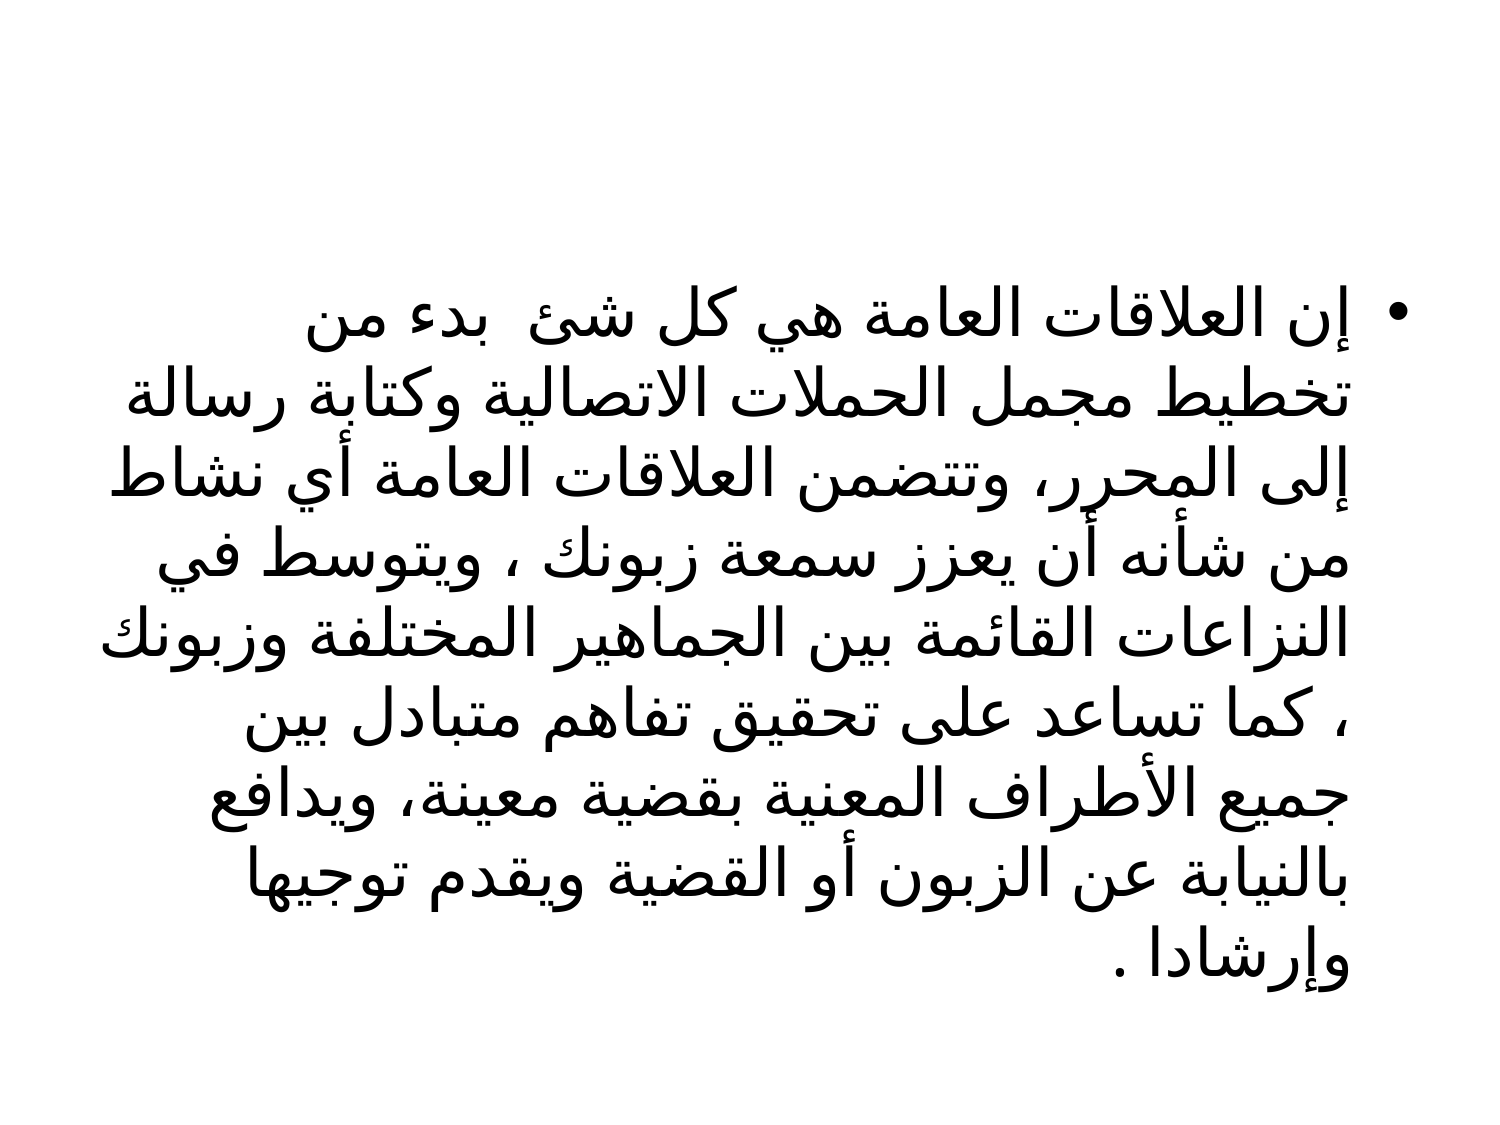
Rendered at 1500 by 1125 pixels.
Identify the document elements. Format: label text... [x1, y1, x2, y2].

list إن العلاقات العامة هي كل شئ بدء من تخطيط مجمل الحملات الاتصالية وكتابة رسالة إلى المحرر، وتتضمن العلاقات العامة أي نشاط من شأنه أن يعزز سمعة زبونك ، ويتوسط في النزاعات القائمة بين الجماهير المختلفة وزبونك ، كما تساعد على تحقيق تفاهم متبادل بين جميع الأطراف المعنية بقضية معينة، ويدافع بالنيابة عن الزبون أو القضية ويقدم توجيها وإرشادا . [75, 262, 1425, 1005]
